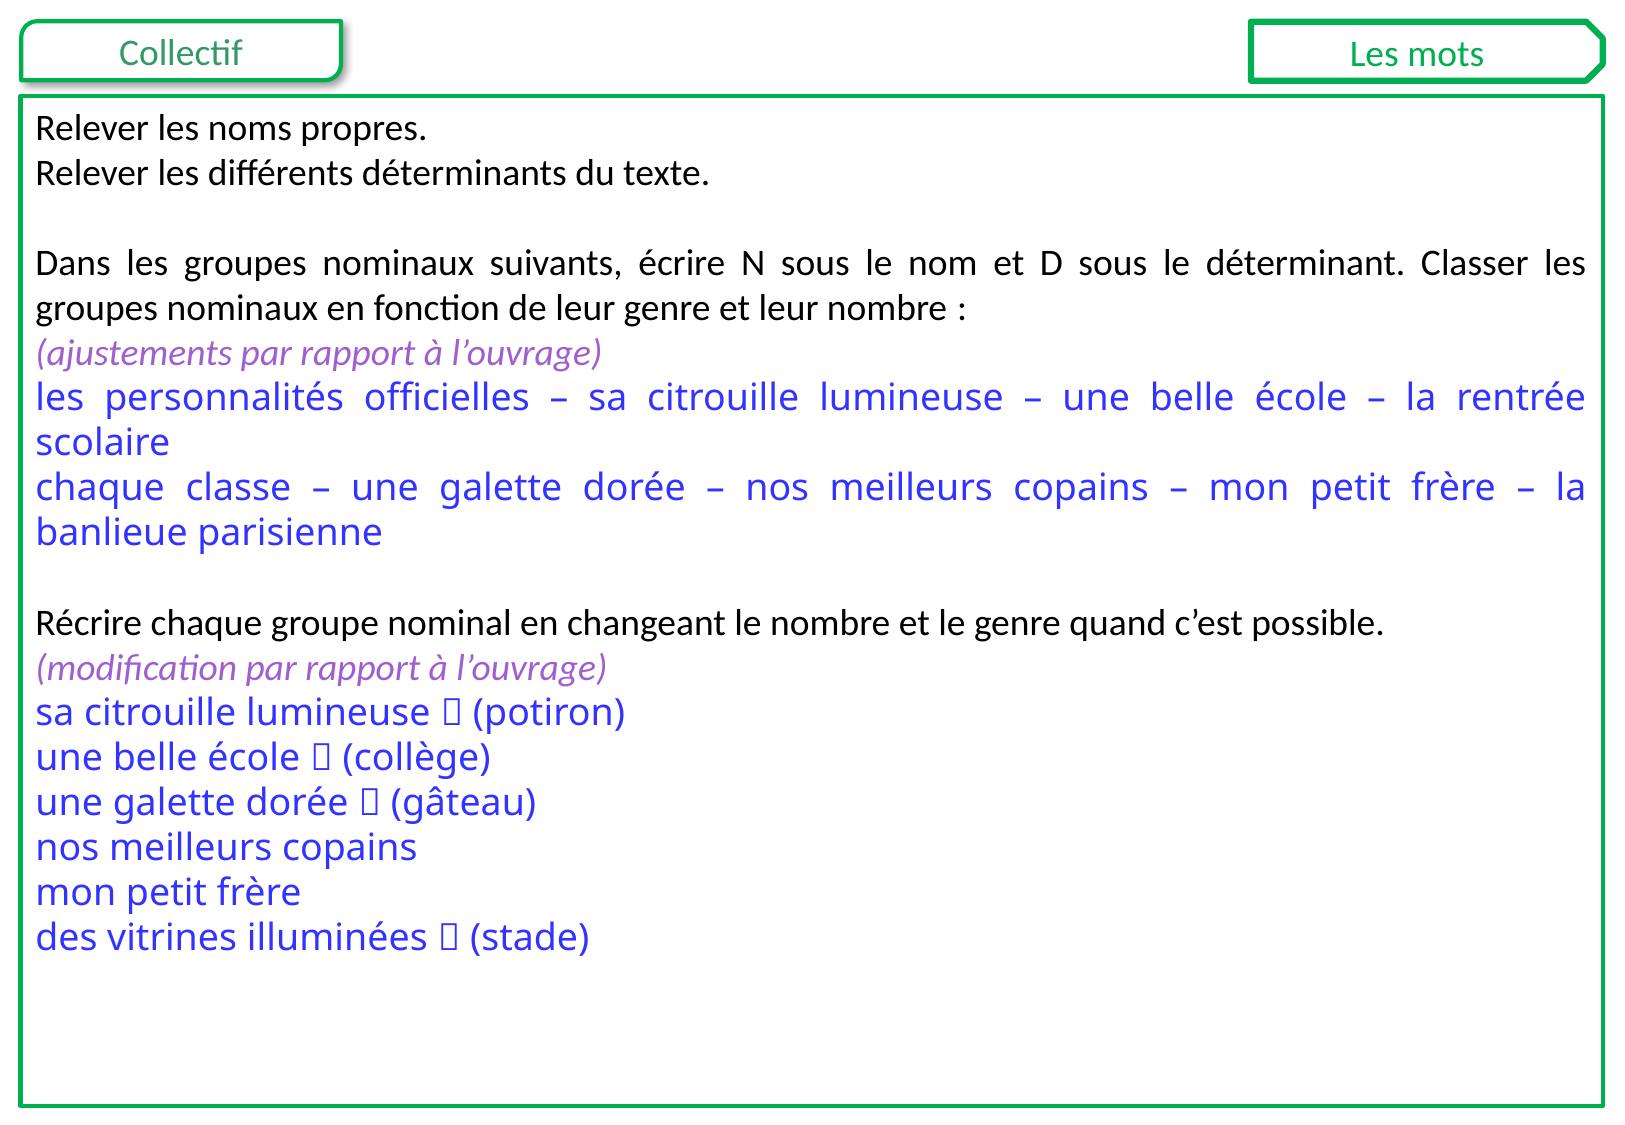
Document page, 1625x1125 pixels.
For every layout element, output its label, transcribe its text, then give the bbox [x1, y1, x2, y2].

list Les mots [1250, 21, 1584, 81]
list Relever les noms propres. Relever les différents déterminants du texte. Dans les groupes nominaux suivants, écrire N sous le nom et D sous le déterminant. Classer les groupes nominaux en fonction de leur genre et leur nombre : (ajustements par rapport à l’ouvrage) les personnalités officielles – sa citrouille lumineuse – une belle école – la rentrée scolaire chaque classe – une galette dorée – nos meilleurs copains – mon petit frère – la banlieue parisienne Récrire chaque groupe nominal en changeant le nombre et le genre quand c’est possible. (modification par rapport à l’ouvrage) sa citrouille lumineuse  (potiron) une belle école  (collège) une galette dorée  (gâteau) nos meilleurs copains mon petit frère des vitrines illuminées  (stade) [18, 94, 1605, 1108]
